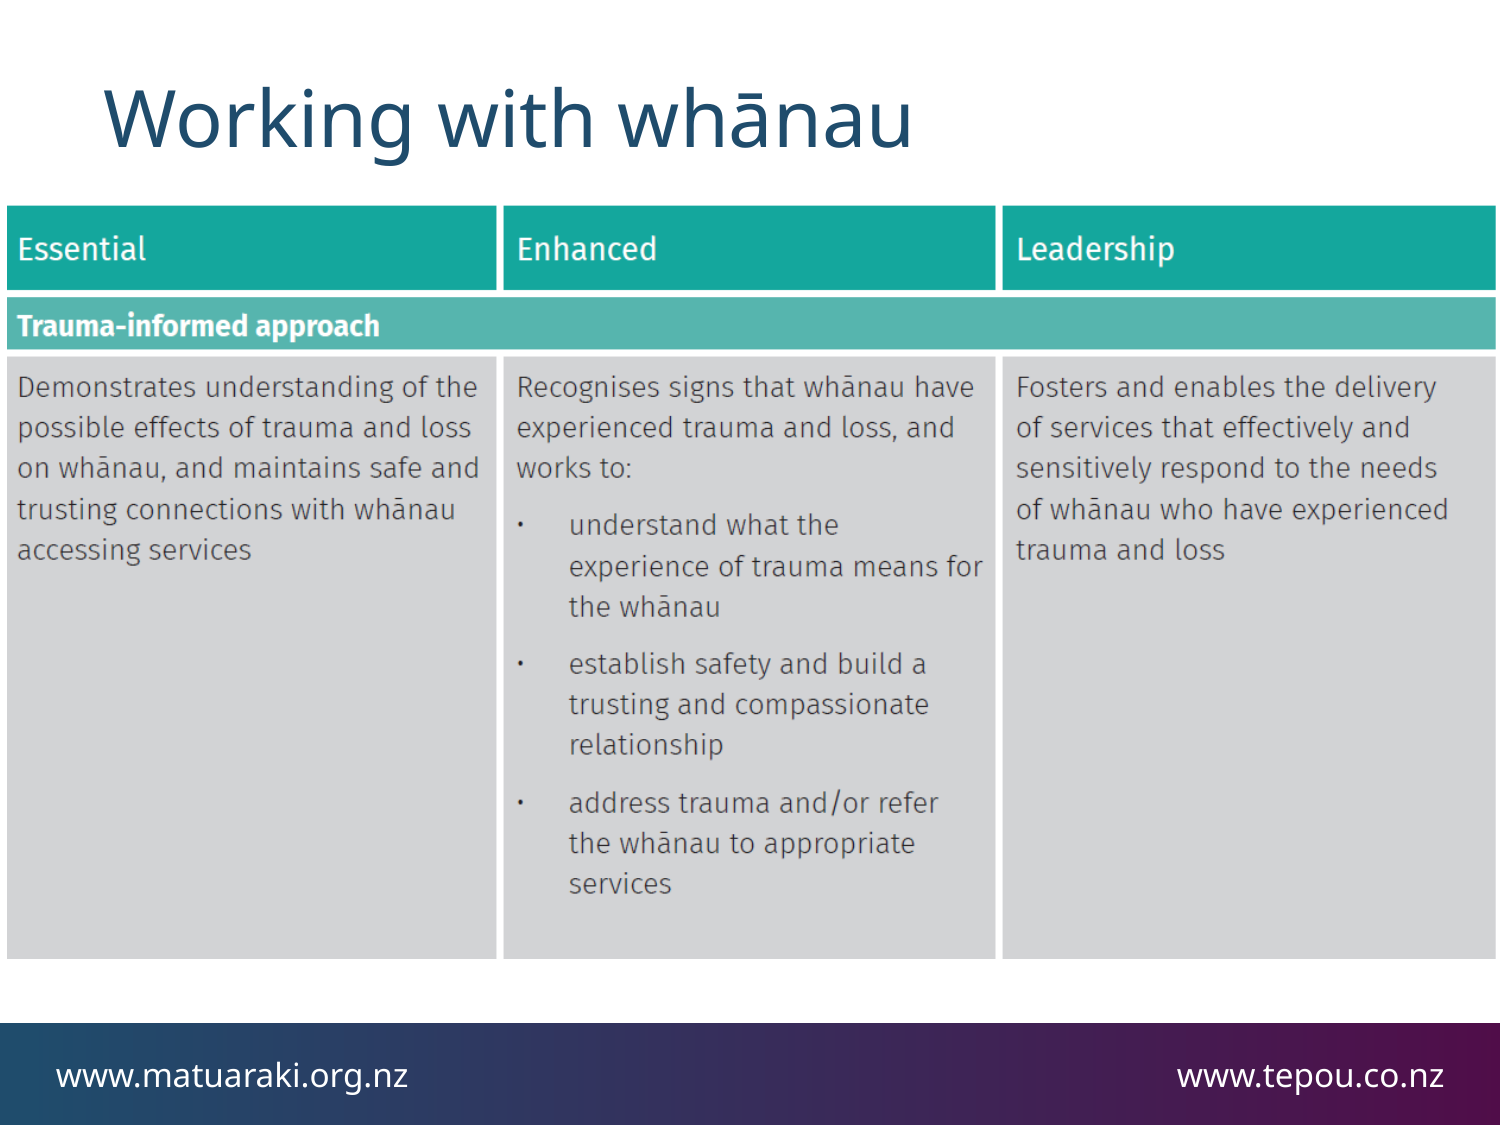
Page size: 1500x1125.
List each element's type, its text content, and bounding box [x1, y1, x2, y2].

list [6, 201, 1497, 960]
title Working with whānau [88, 66, 1427, 166]
